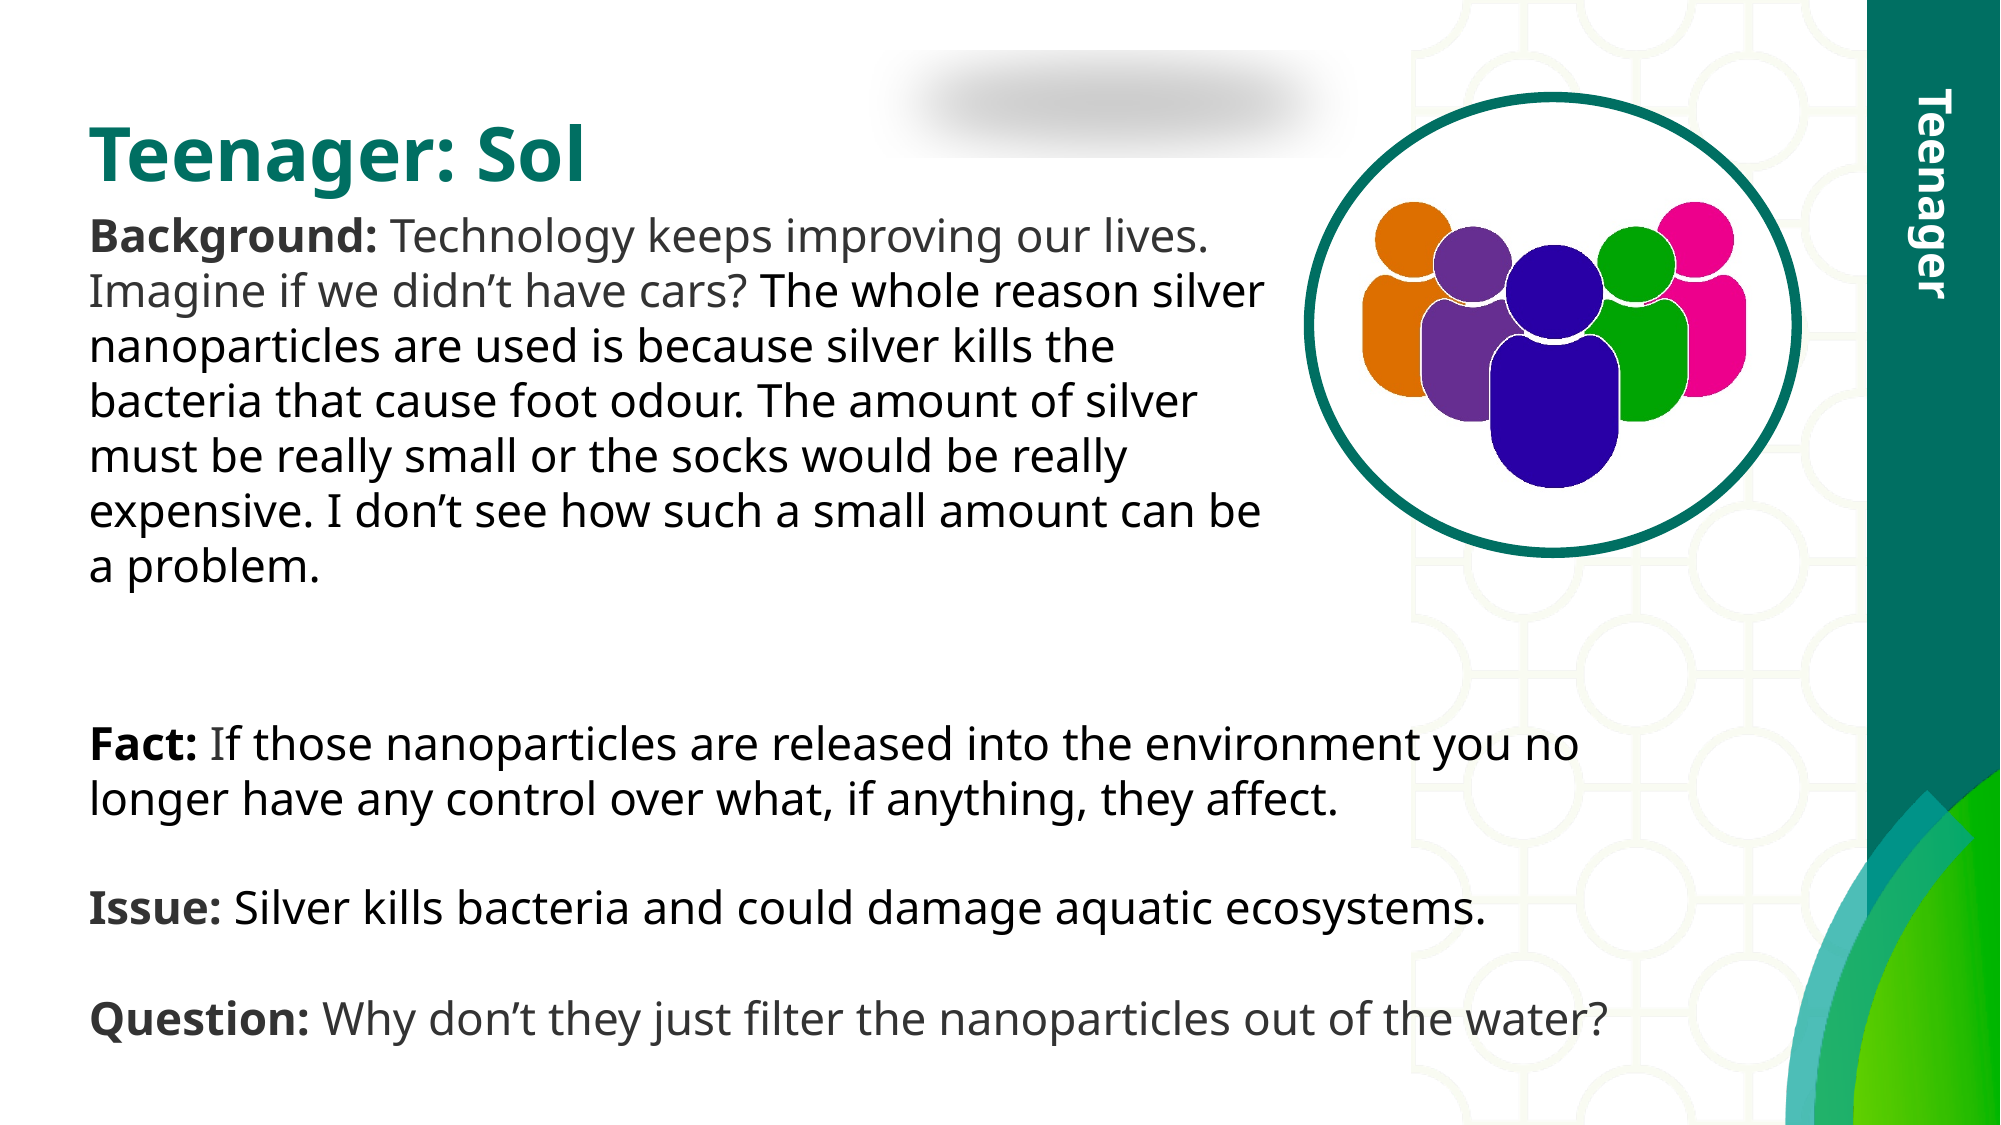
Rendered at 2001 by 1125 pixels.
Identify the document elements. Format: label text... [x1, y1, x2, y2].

picture [1308, 0, 2001, 1125]
title Teenager: Sol [88, 88, 1308, 161]
title Teenager: Sol [1325, 88, 1743, 97]
list Background: Technology keeps improving our lives. Imagine if we didn’t have cars? The whole reason silver nanoparticles are used is because silver kills the bacteria that cause foot odour. The amount of silver must be really small or the socks would be really expensive. I don’t see how such a small amount can be a problem. [88, 206, 1293, 626]
text_box Teenager [1867, 88, 2000, 768]
text_box Fact: If those nanoparticles are released into the environment you no longer have any control over what, if anything, they affect. Issue: Silver kills bacteria and could damage aquatic ecosystems. Question: Why don’t they just filter the nanoparticles out of the water? [73, 706, 1728, 1107]
